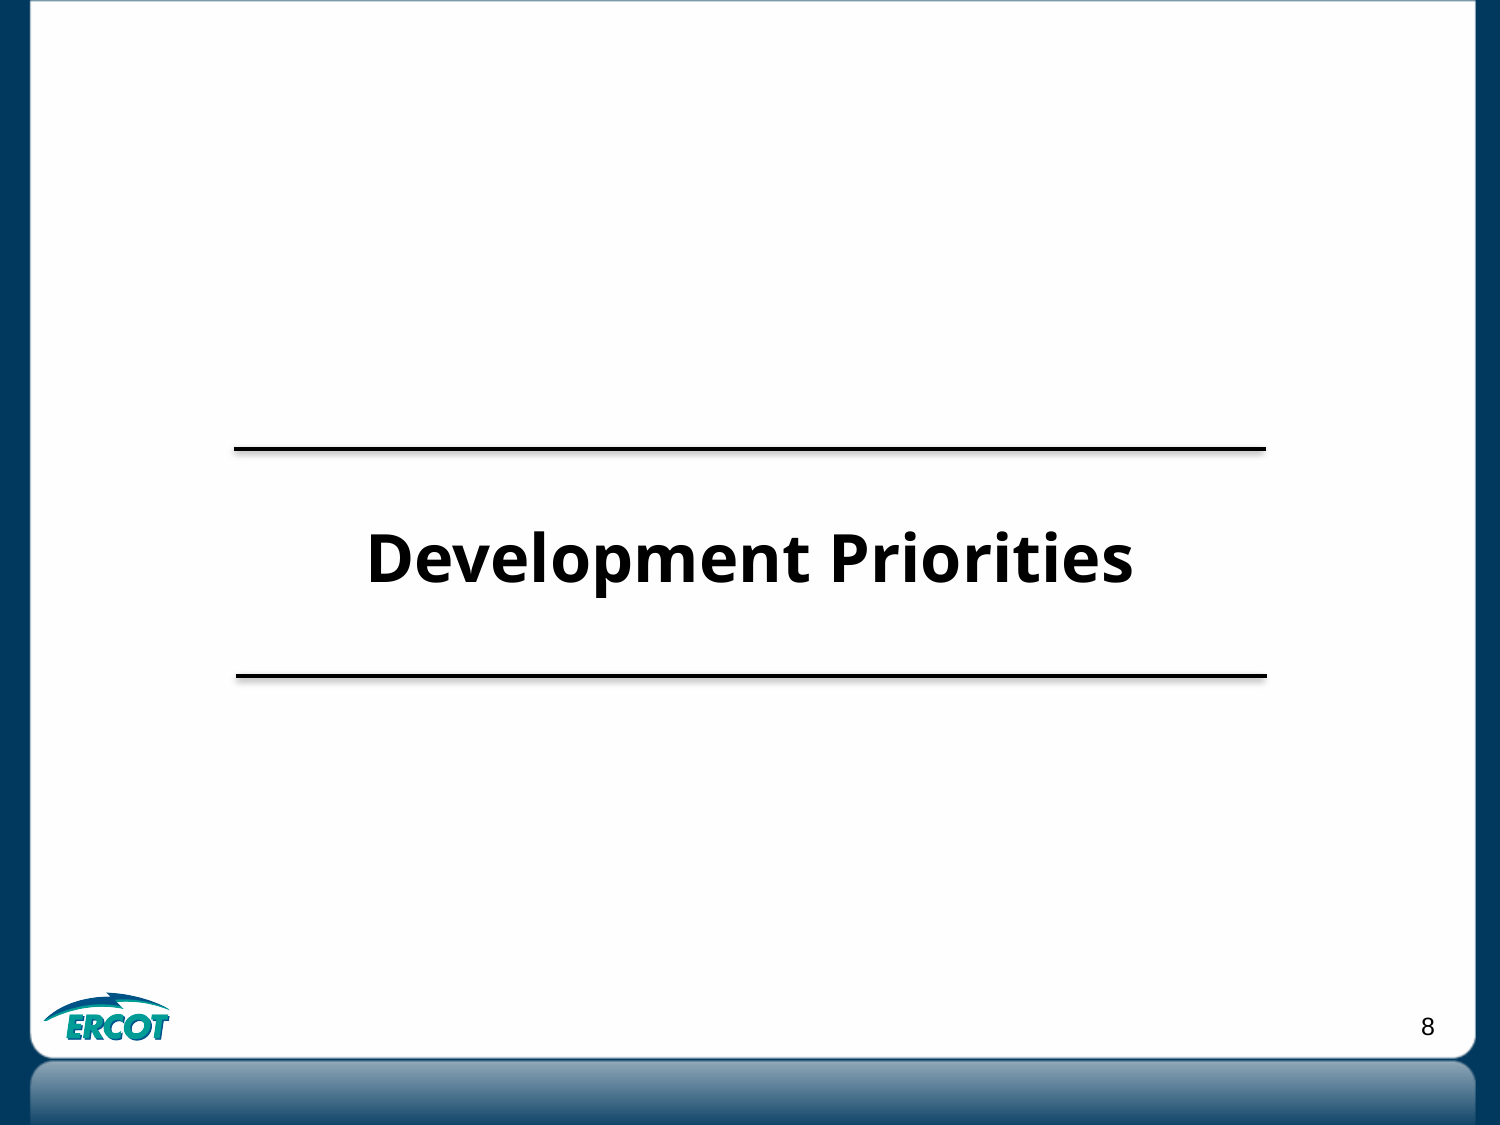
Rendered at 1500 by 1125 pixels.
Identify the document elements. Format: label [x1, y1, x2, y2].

picture [0, 0, 1500, 1125]
text_box [212, 448, 1288, 677]
